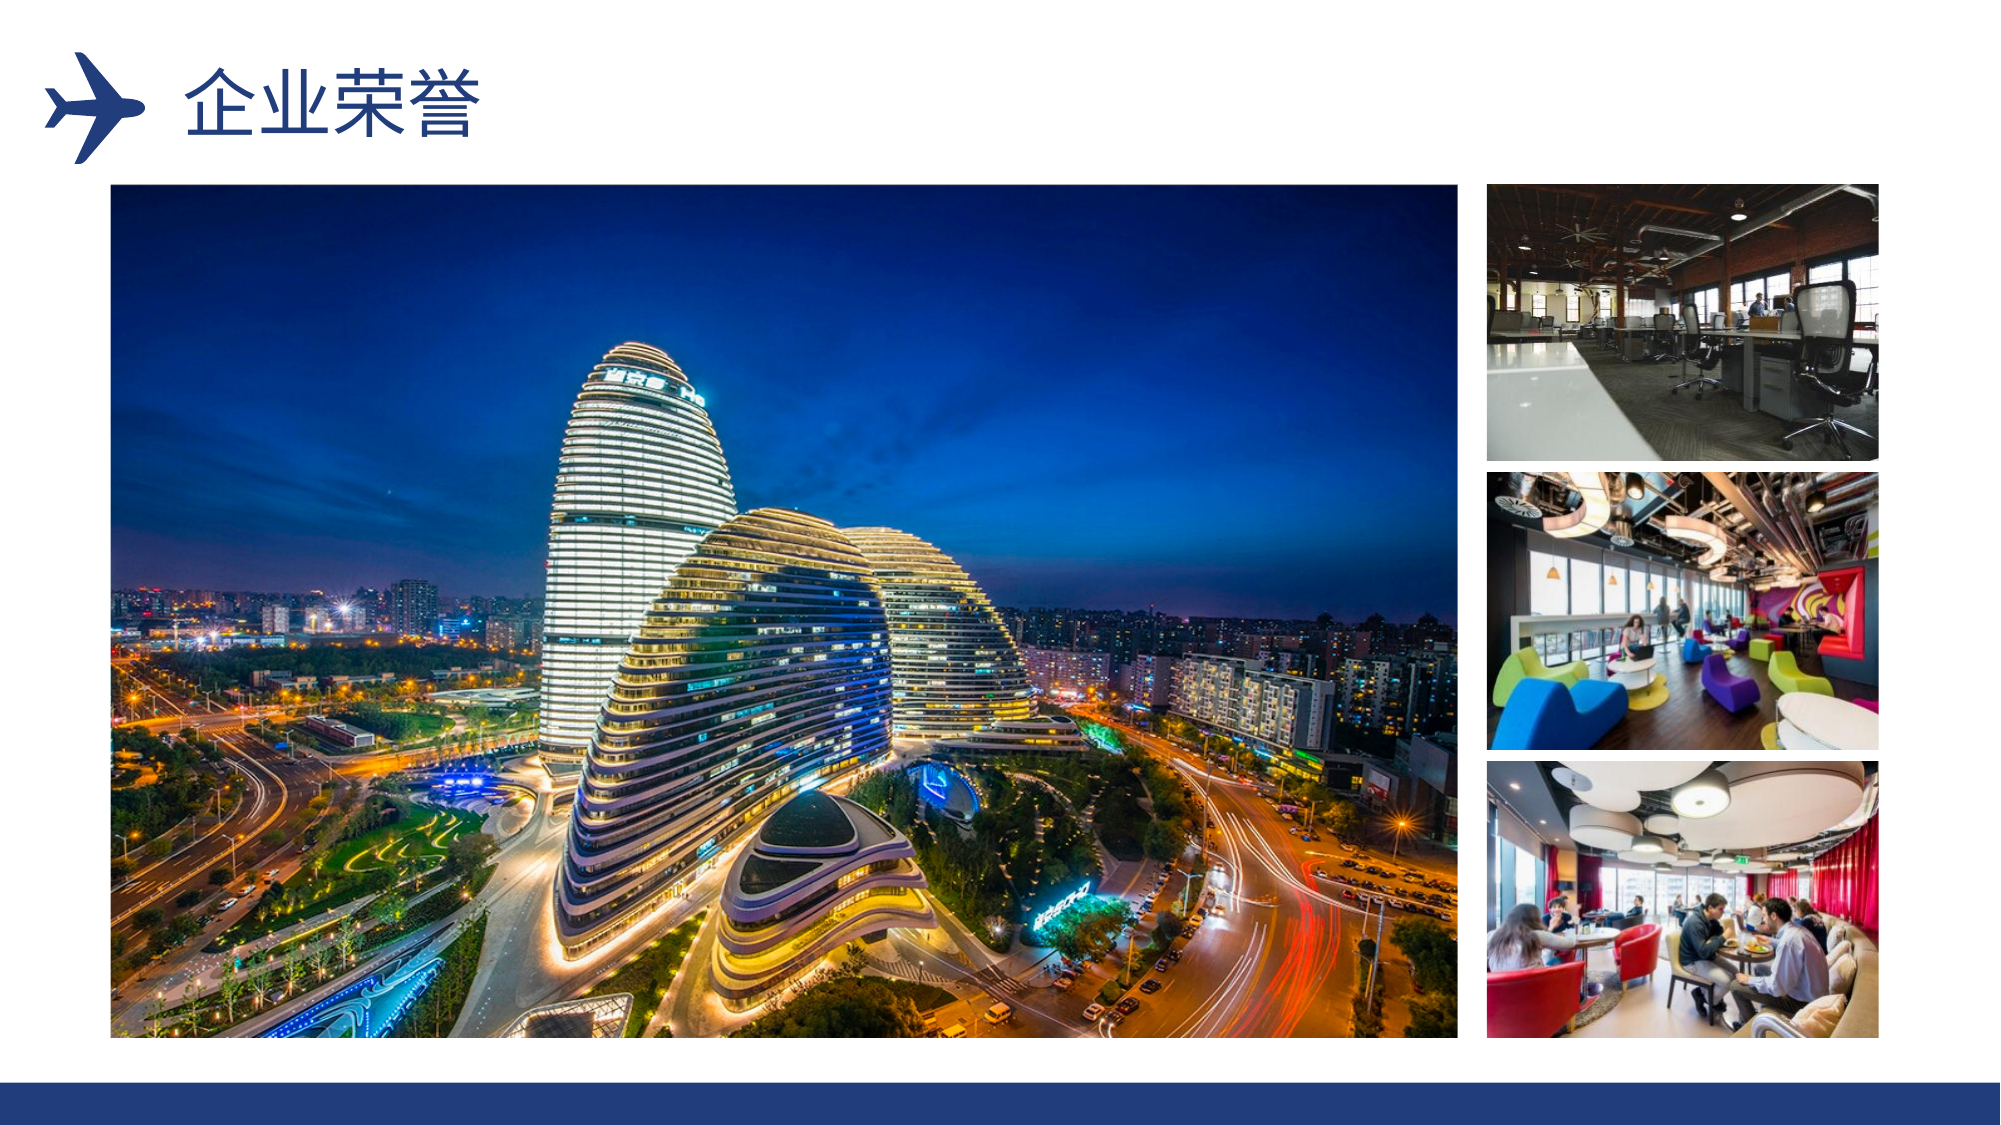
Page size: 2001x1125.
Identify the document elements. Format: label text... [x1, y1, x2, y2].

text_box [1486, 760, 1880, 1039]
list 企业荣誉 [167, 59, 984, 157]
text_box [110, 183, 1459, 1039]
text_box [1486, 472, 1880, 751]
text_box [1486, 183, 1880, 462]
